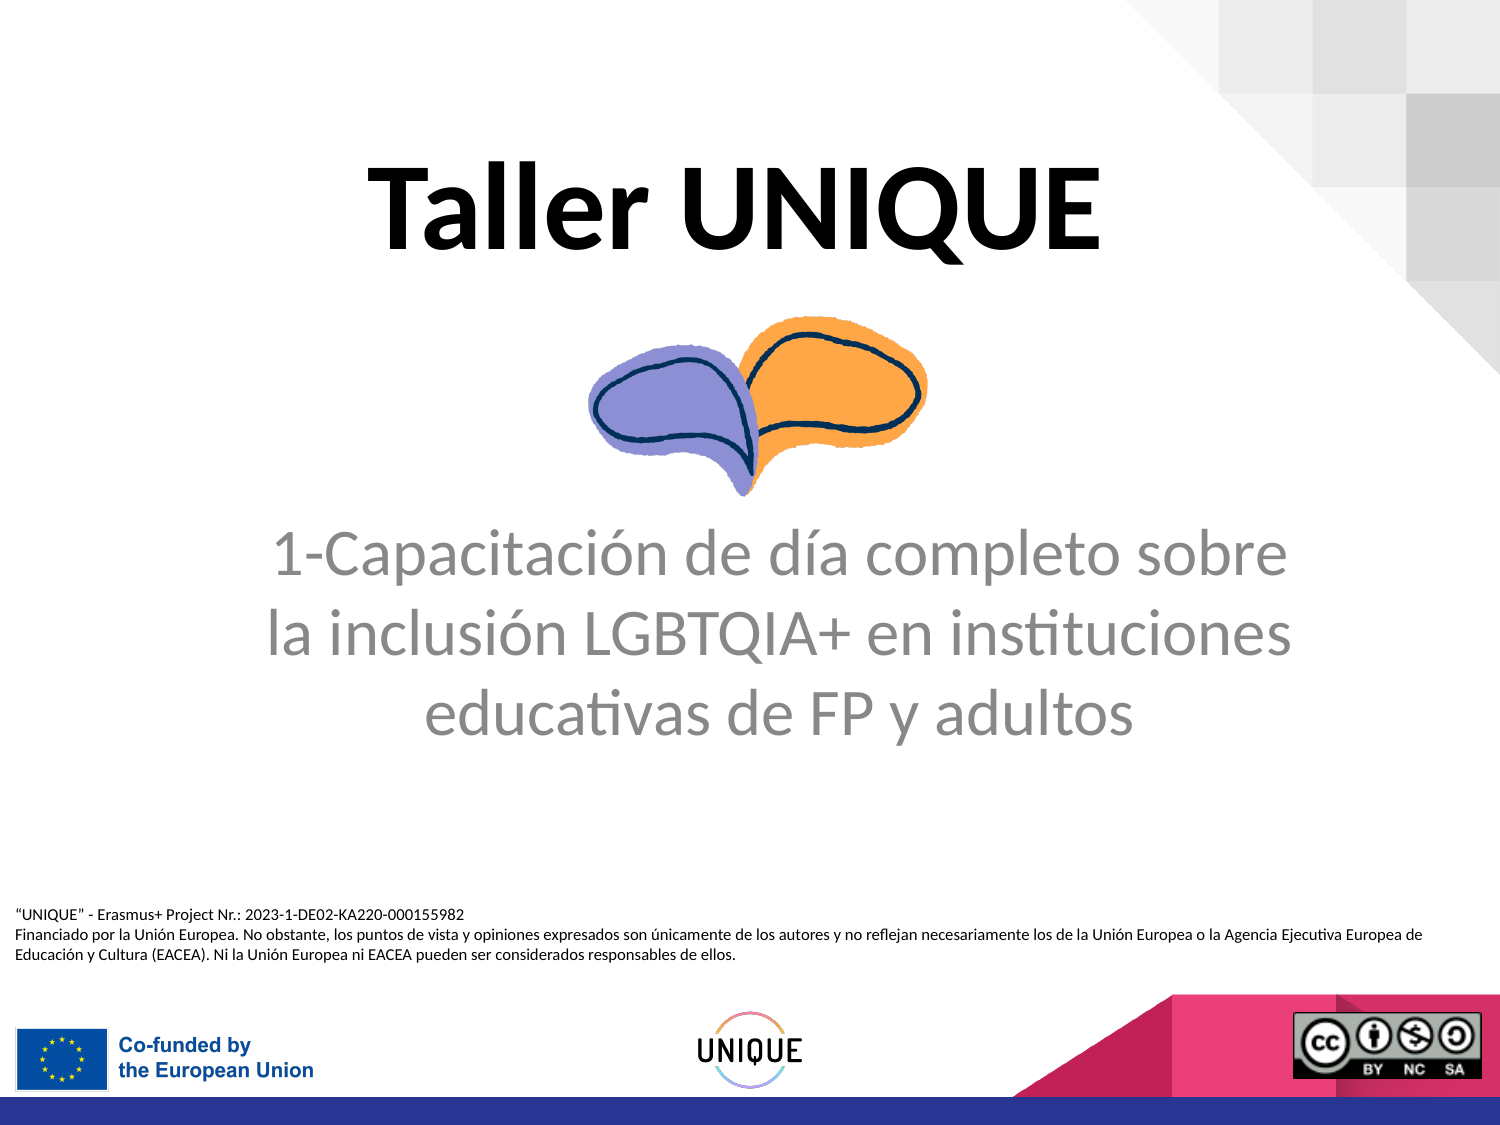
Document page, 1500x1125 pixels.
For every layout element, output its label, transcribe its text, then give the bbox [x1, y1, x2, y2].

picture [0, 993, 1500, 1125]
title Taller UNIQUE [112, 79, 1388, 321]
text_box “UNIQUE” - Erasmus+ Project Nr.: 2023-1-DE02-KA220-000155982 Financiado por la Unión Europea. No obstante, los puntos de vista y opiniones expresados son únicamente de los autores y no reflejan necesariamente los de la Unión Europea o la Agencia Ejecutiva Europea de Educación y Cultura (EACEA). Ni la Unión Europea ni EACEA pueden ser considerados responsables de ellos. [0, 896, 1500, 972]
subtitle 1-Capacitación de día completo sobre la inclusión LGBTQIA+ en instituciones educativas de FP y adultos [243, 501, 1316, 789]
picture [557, 248, 961, 600]
picture [1125, 0, 1500, 375]
